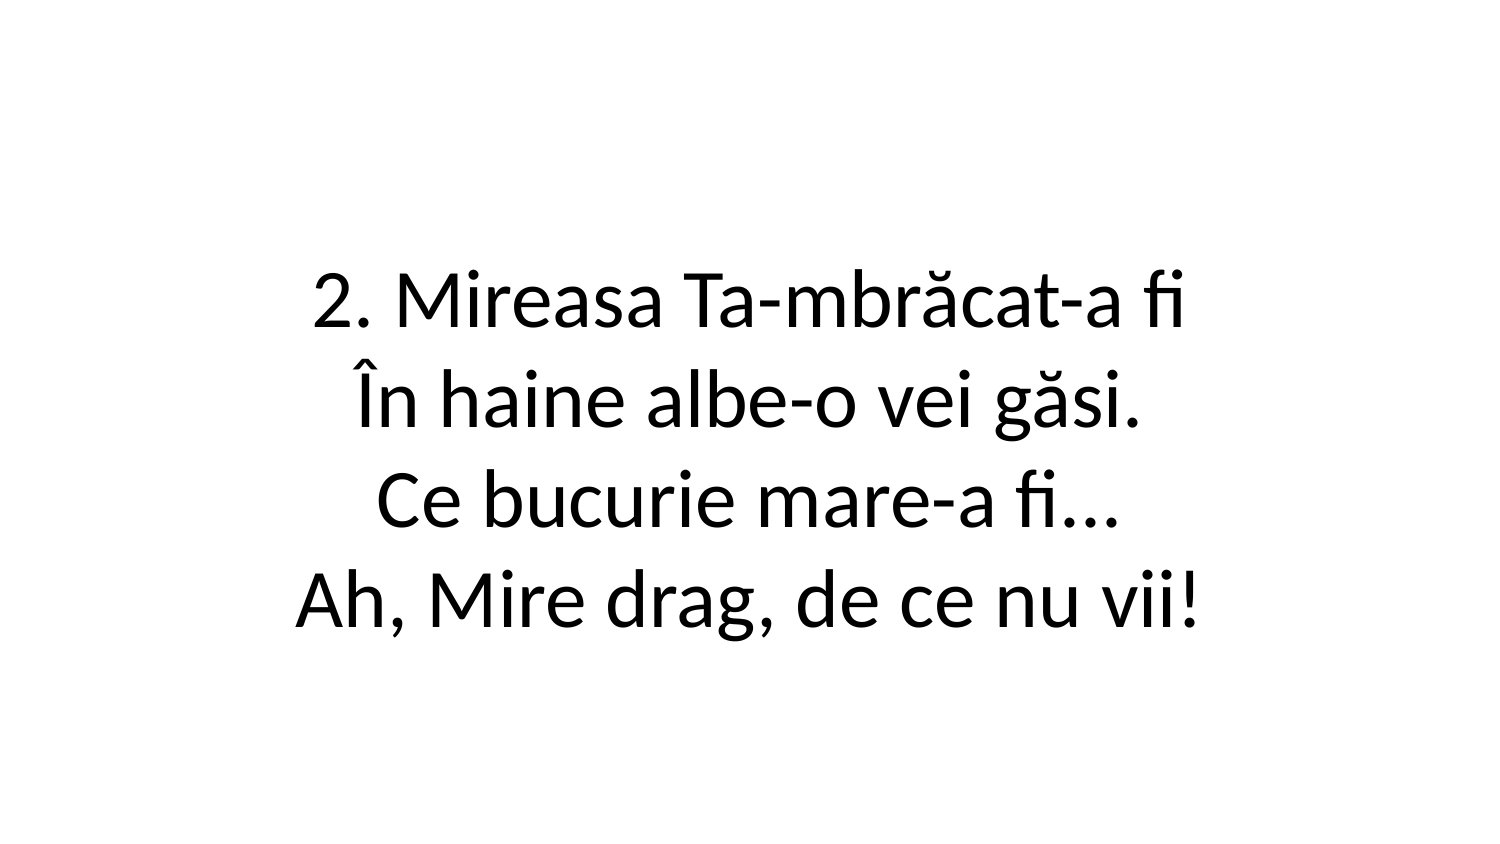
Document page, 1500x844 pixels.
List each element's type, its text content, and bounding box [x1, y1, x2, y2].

text_box 2. Mireasa Ta-mbrăcat-a fi În haine albe-o vei găsi. Ce bucurie mare-a fi... Ah, Mire drag, de ce nu vii! [280, 192, 1220, 652]
